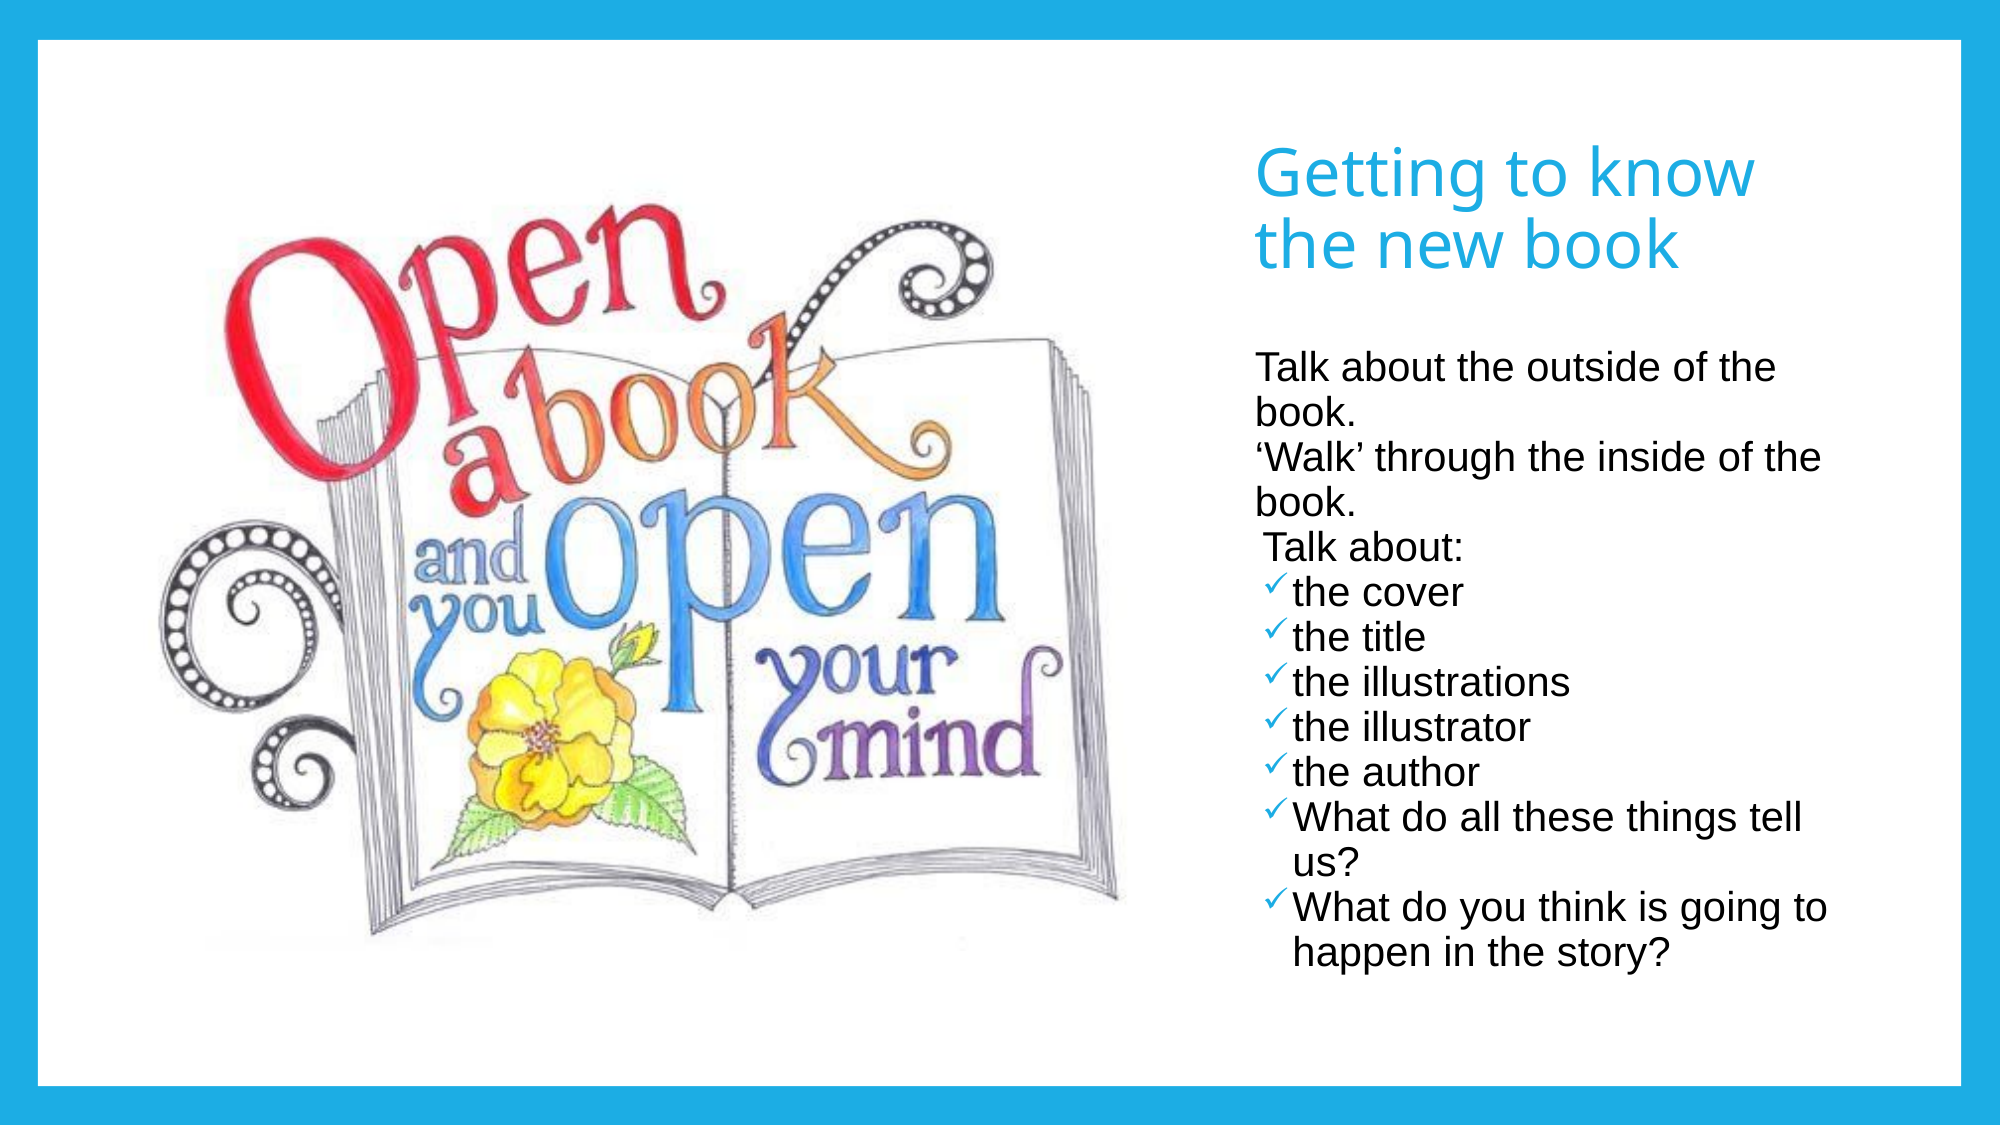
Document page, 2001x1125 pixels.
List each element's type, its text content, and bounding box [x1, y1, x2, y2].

list Talk about the outside of the book. ‘Walk’ through the inside of the book. Talk about: the cover the title the illustrations the illustrator the author What do all these things tell us? What do you think is going to happen in the story? [1239, 337, 1882, 1000]
picture [142, 174, 1136, 951]
title Getting to know the new book [1239, 99, 1882, 323]
